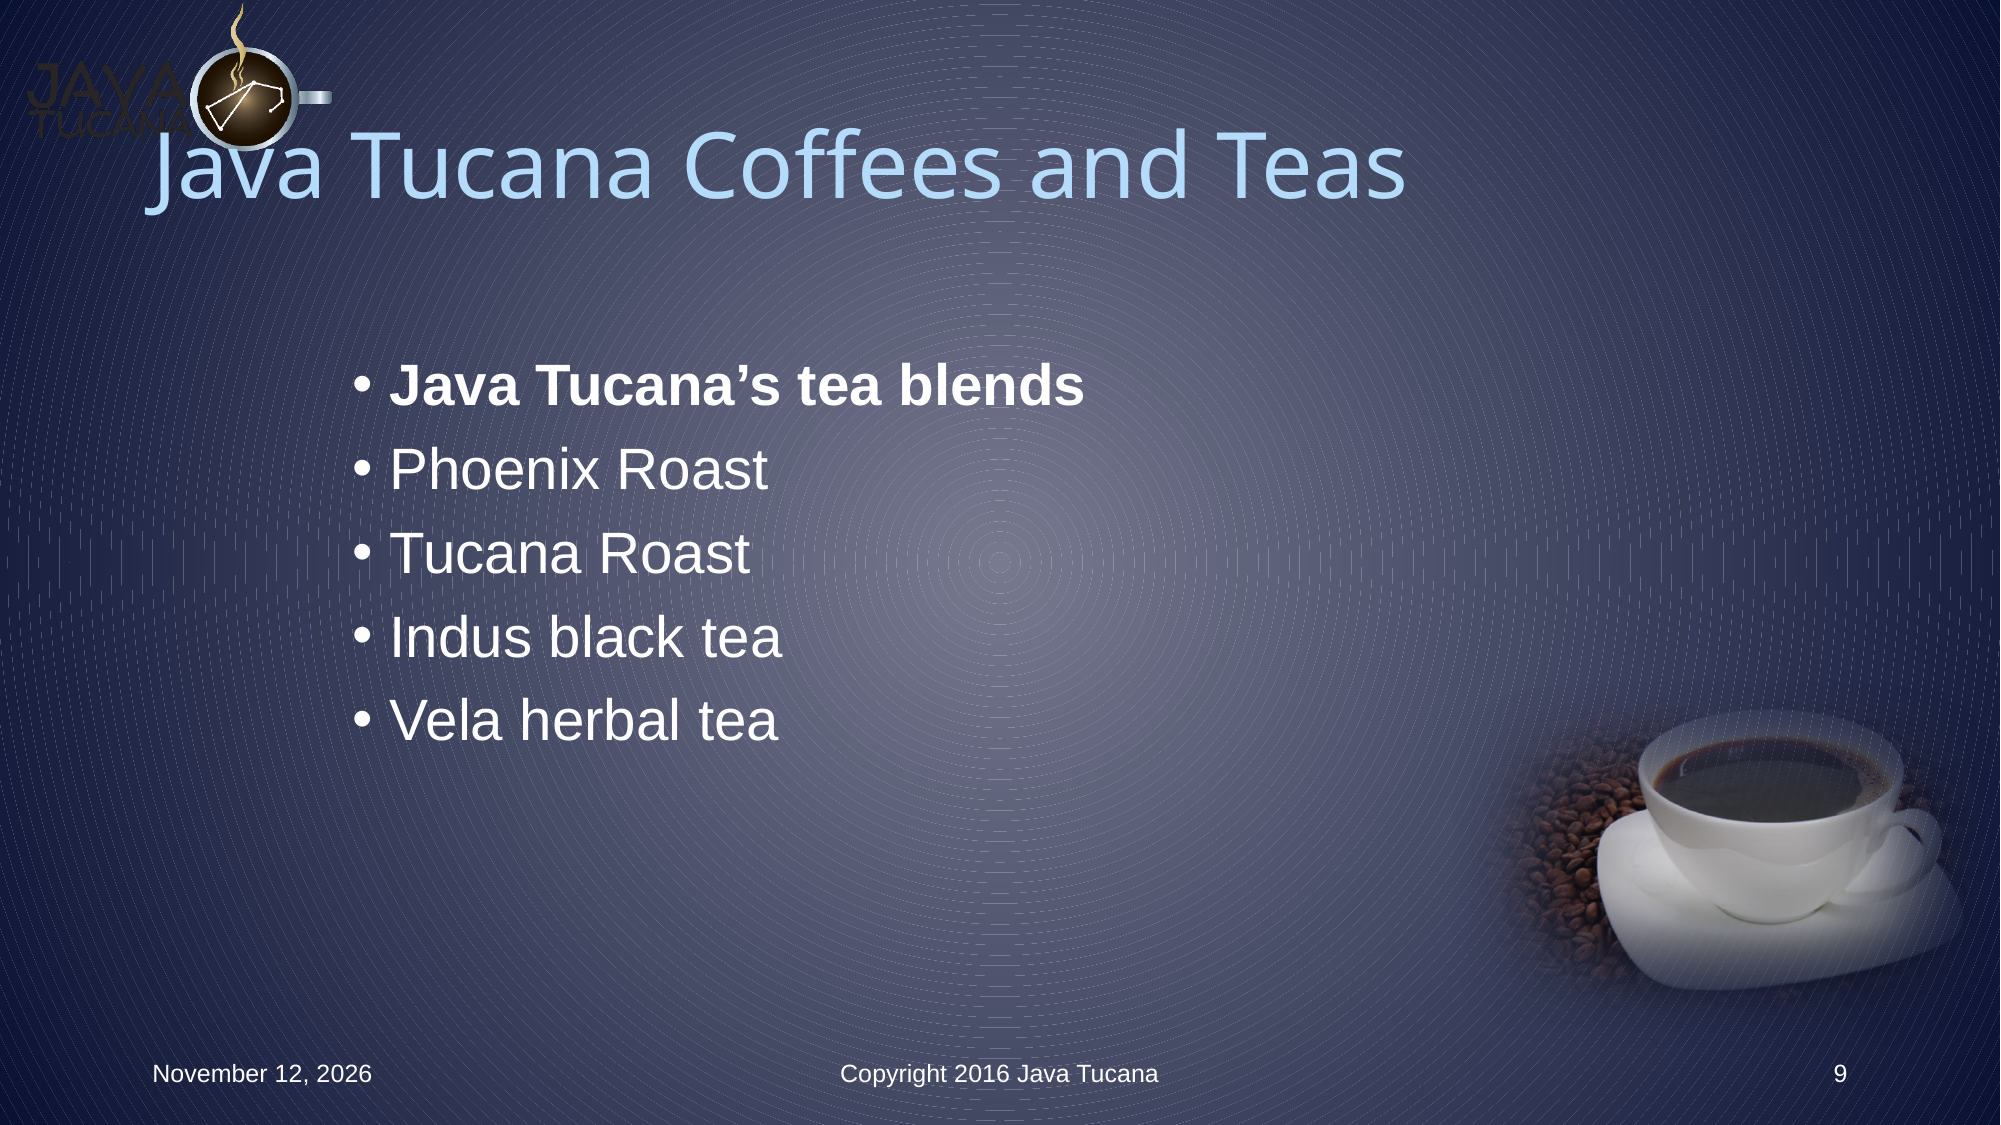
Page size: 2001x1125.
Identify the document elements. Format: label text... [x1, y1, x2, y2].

footer Copyright 2016 Java Tucana [662, 1042, 1338, 1103]
list Java Tucana’s tea blends Phoenix Roast Tucana Roast Indus black tea Vela herbal tea [337, 347, 1673, 1008]
picture [1673, 776, 1906, 946]
slide_number 9 [1412, 1042, 1863, 1103]
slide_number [137, 1042, 588, 1103]
picture [13, 0, 341, 159]
title Java Tucana Coffees and Teas [137, 59, 1863, 278]
